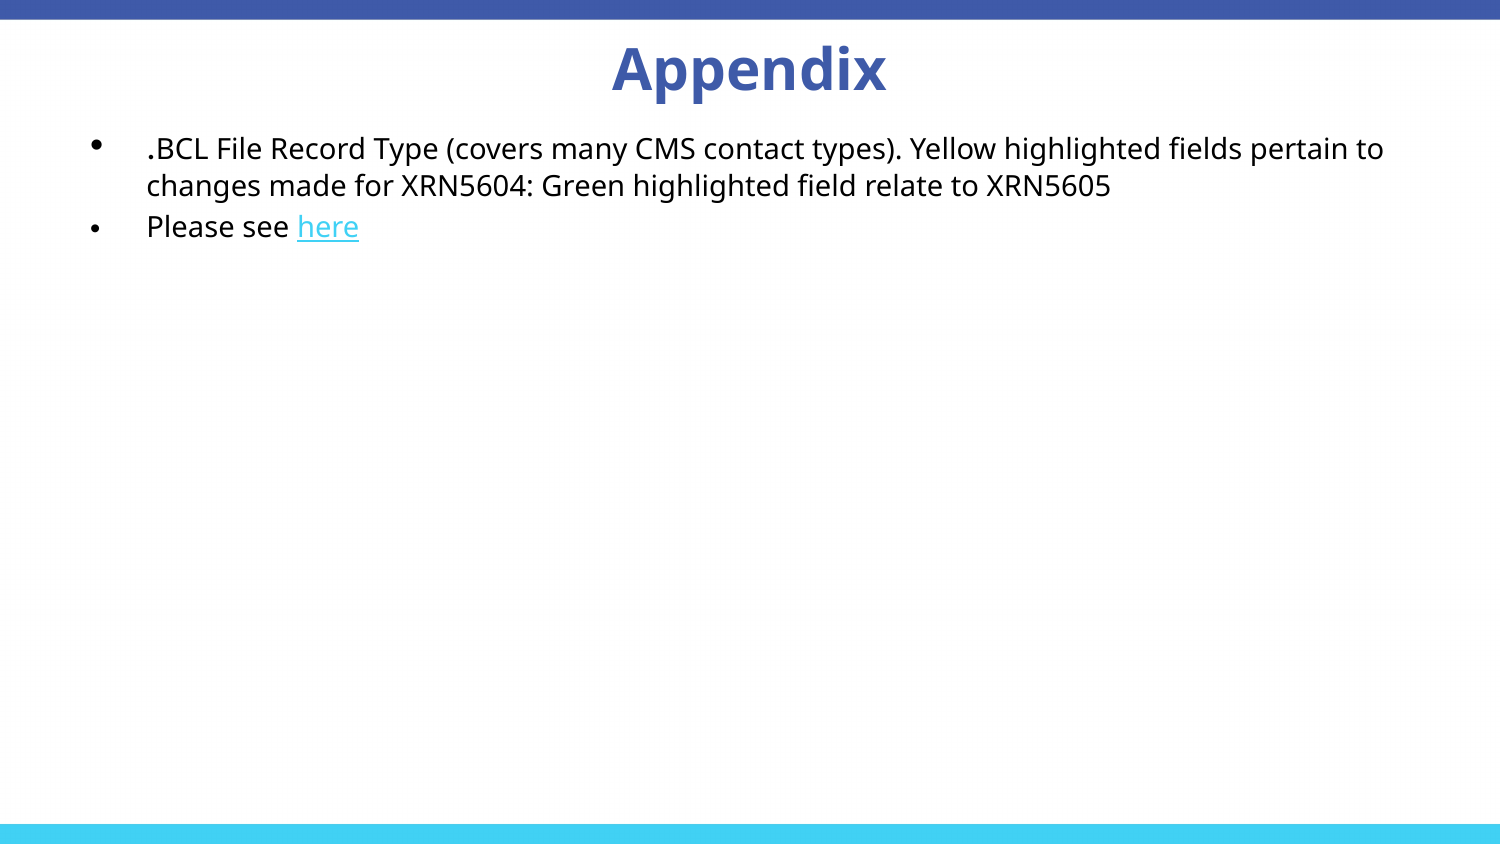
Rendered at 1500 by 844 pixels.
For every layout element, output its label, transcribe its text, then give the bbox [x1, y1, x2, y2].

picture [0, 0, 1500, 844]
title Appendix [75, 20, 1425, 114]
list .BCL File Record Type (covers many CMS contact types). Yellow highlighted fields pertain to changes made for XRN5604: Green highlighted field relate to XRN5605 Please see here [75, 114, 1425, 718]
